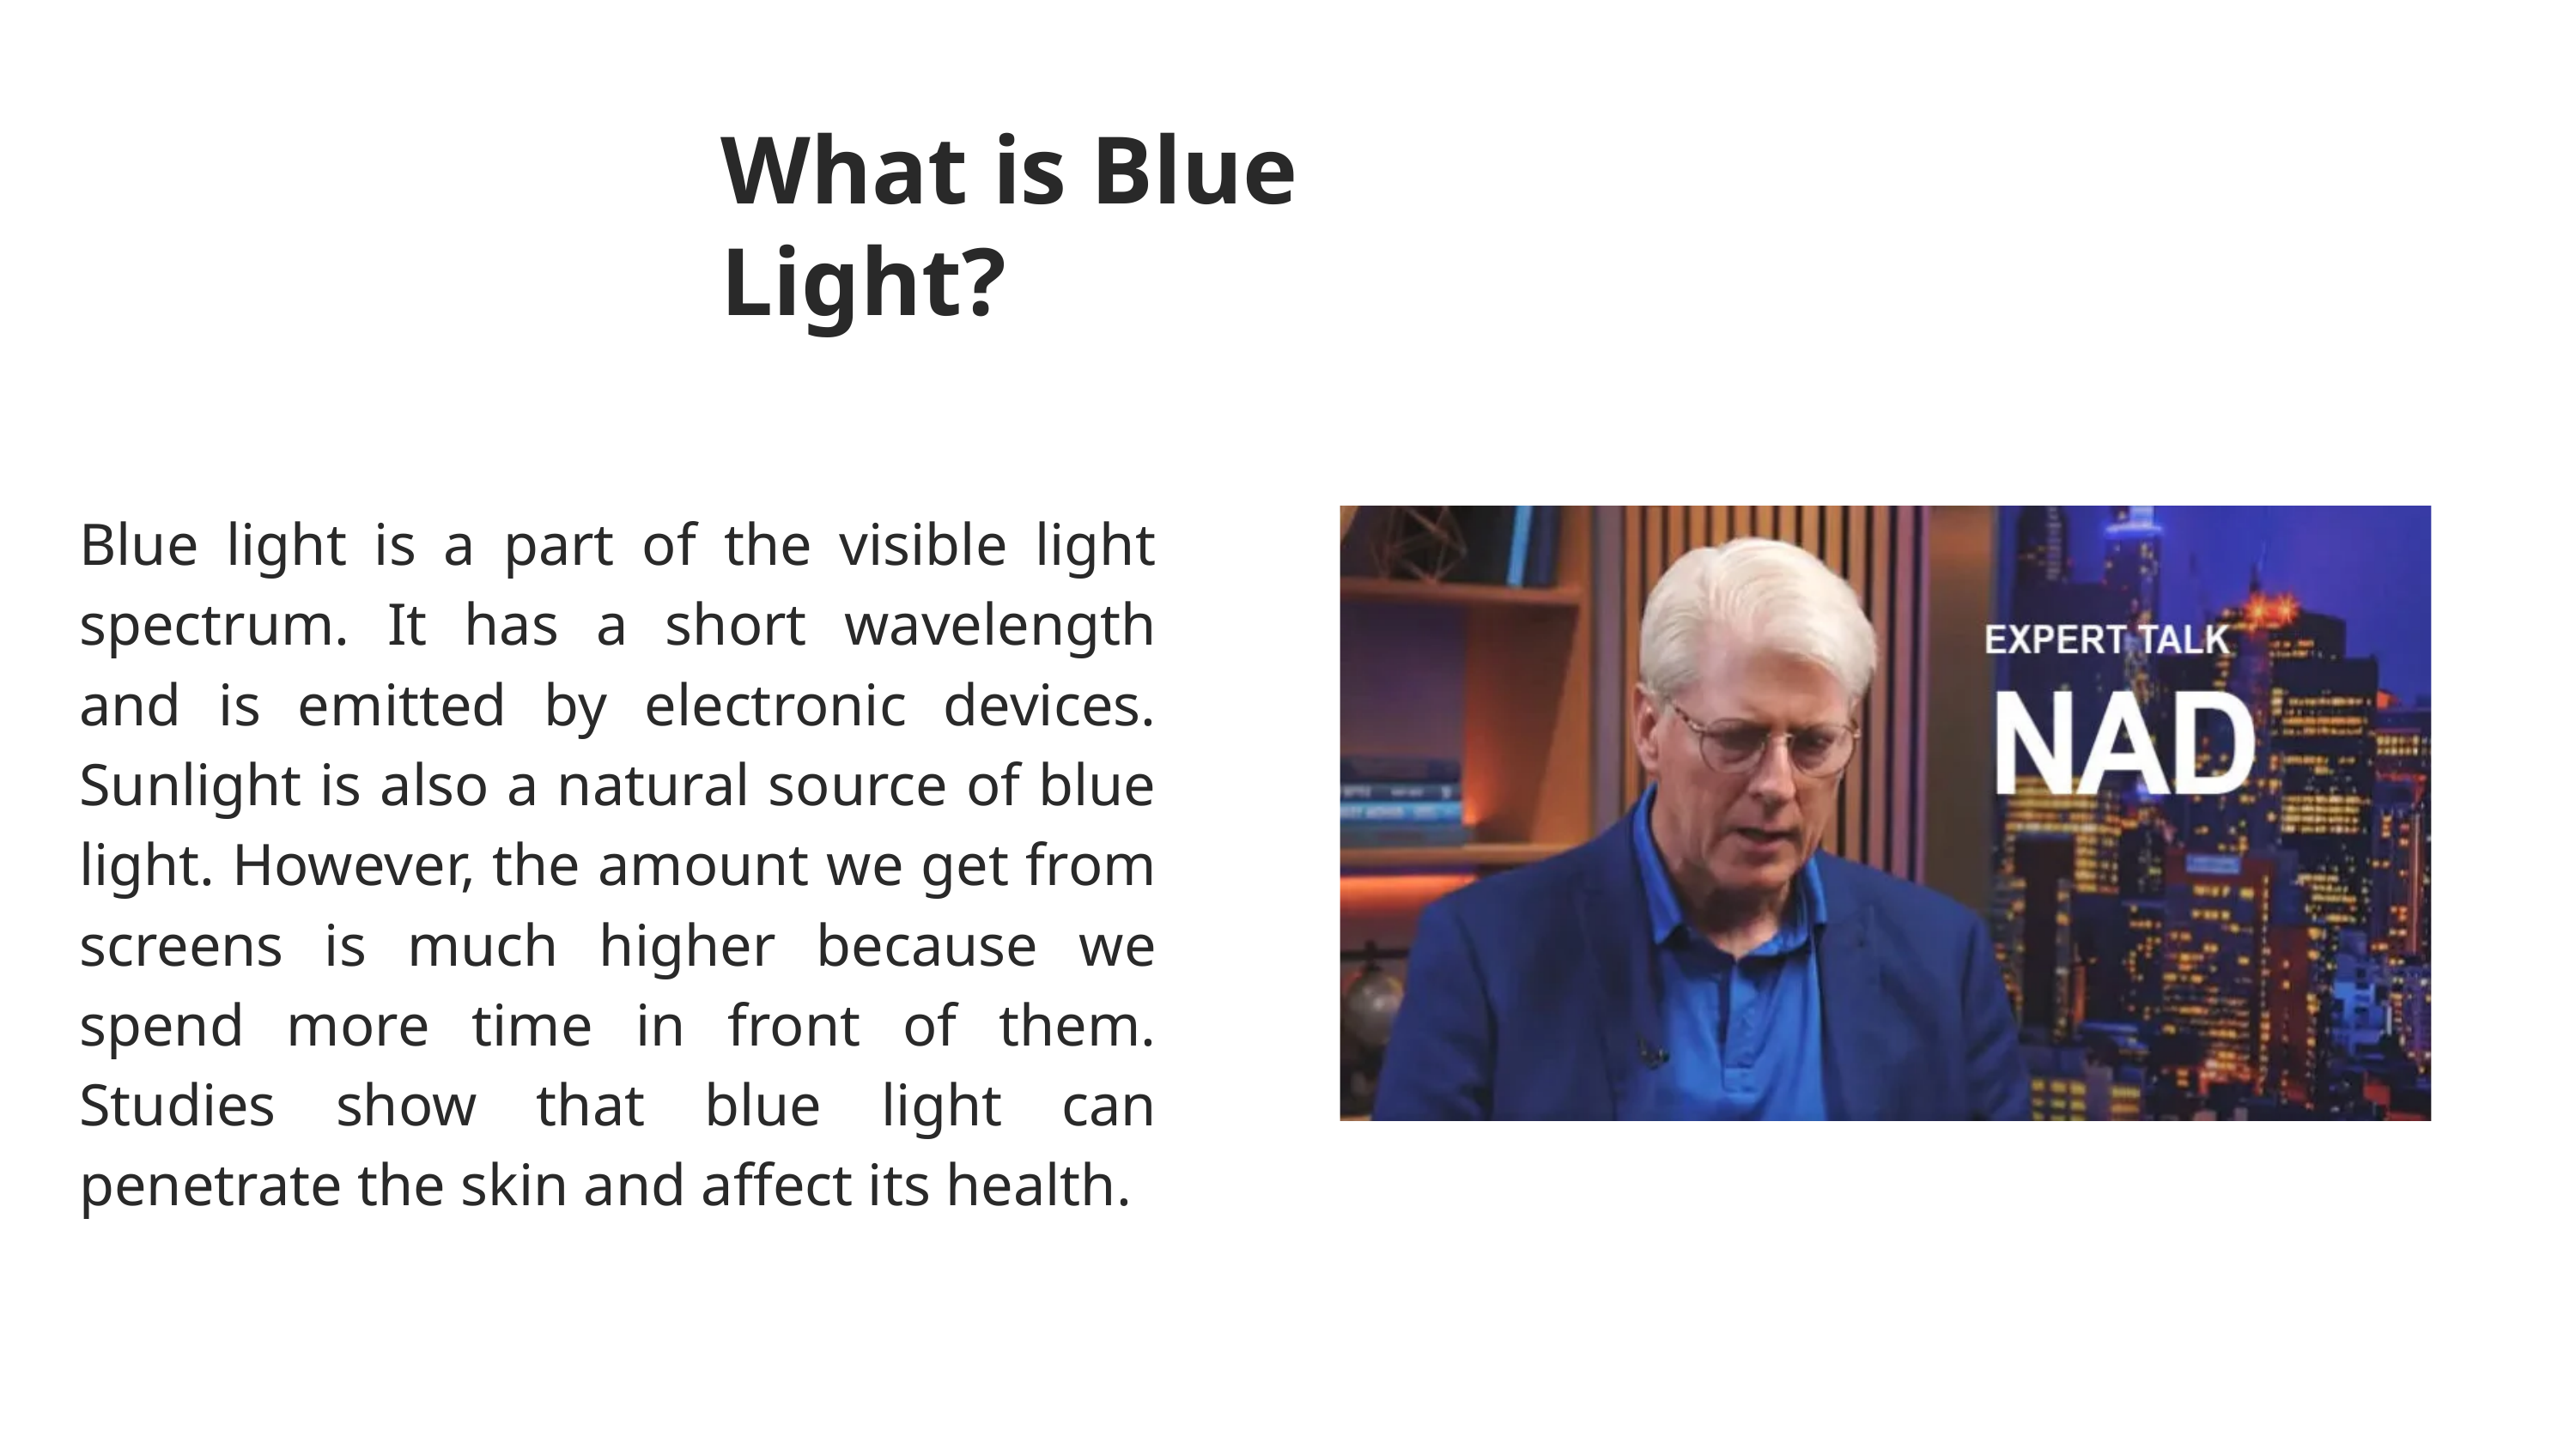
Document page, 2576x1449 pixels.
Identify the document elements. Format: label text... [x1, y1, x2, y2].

text_box Blue light is a part of the visible light spectrum. It has a short wavelength and is emitted by electronic devices. Sunlight is also a natural source of blue light. However, the amount we get from screens is much higher because we spend more time in front of them. Studies show that blue light can penetrate the skin and affect its health. [79, 496, 1158, 1298]
text_box [1340, 506, 2432, 1121]
text_box What is Blue Light? [720, 111, 1595, 446]
